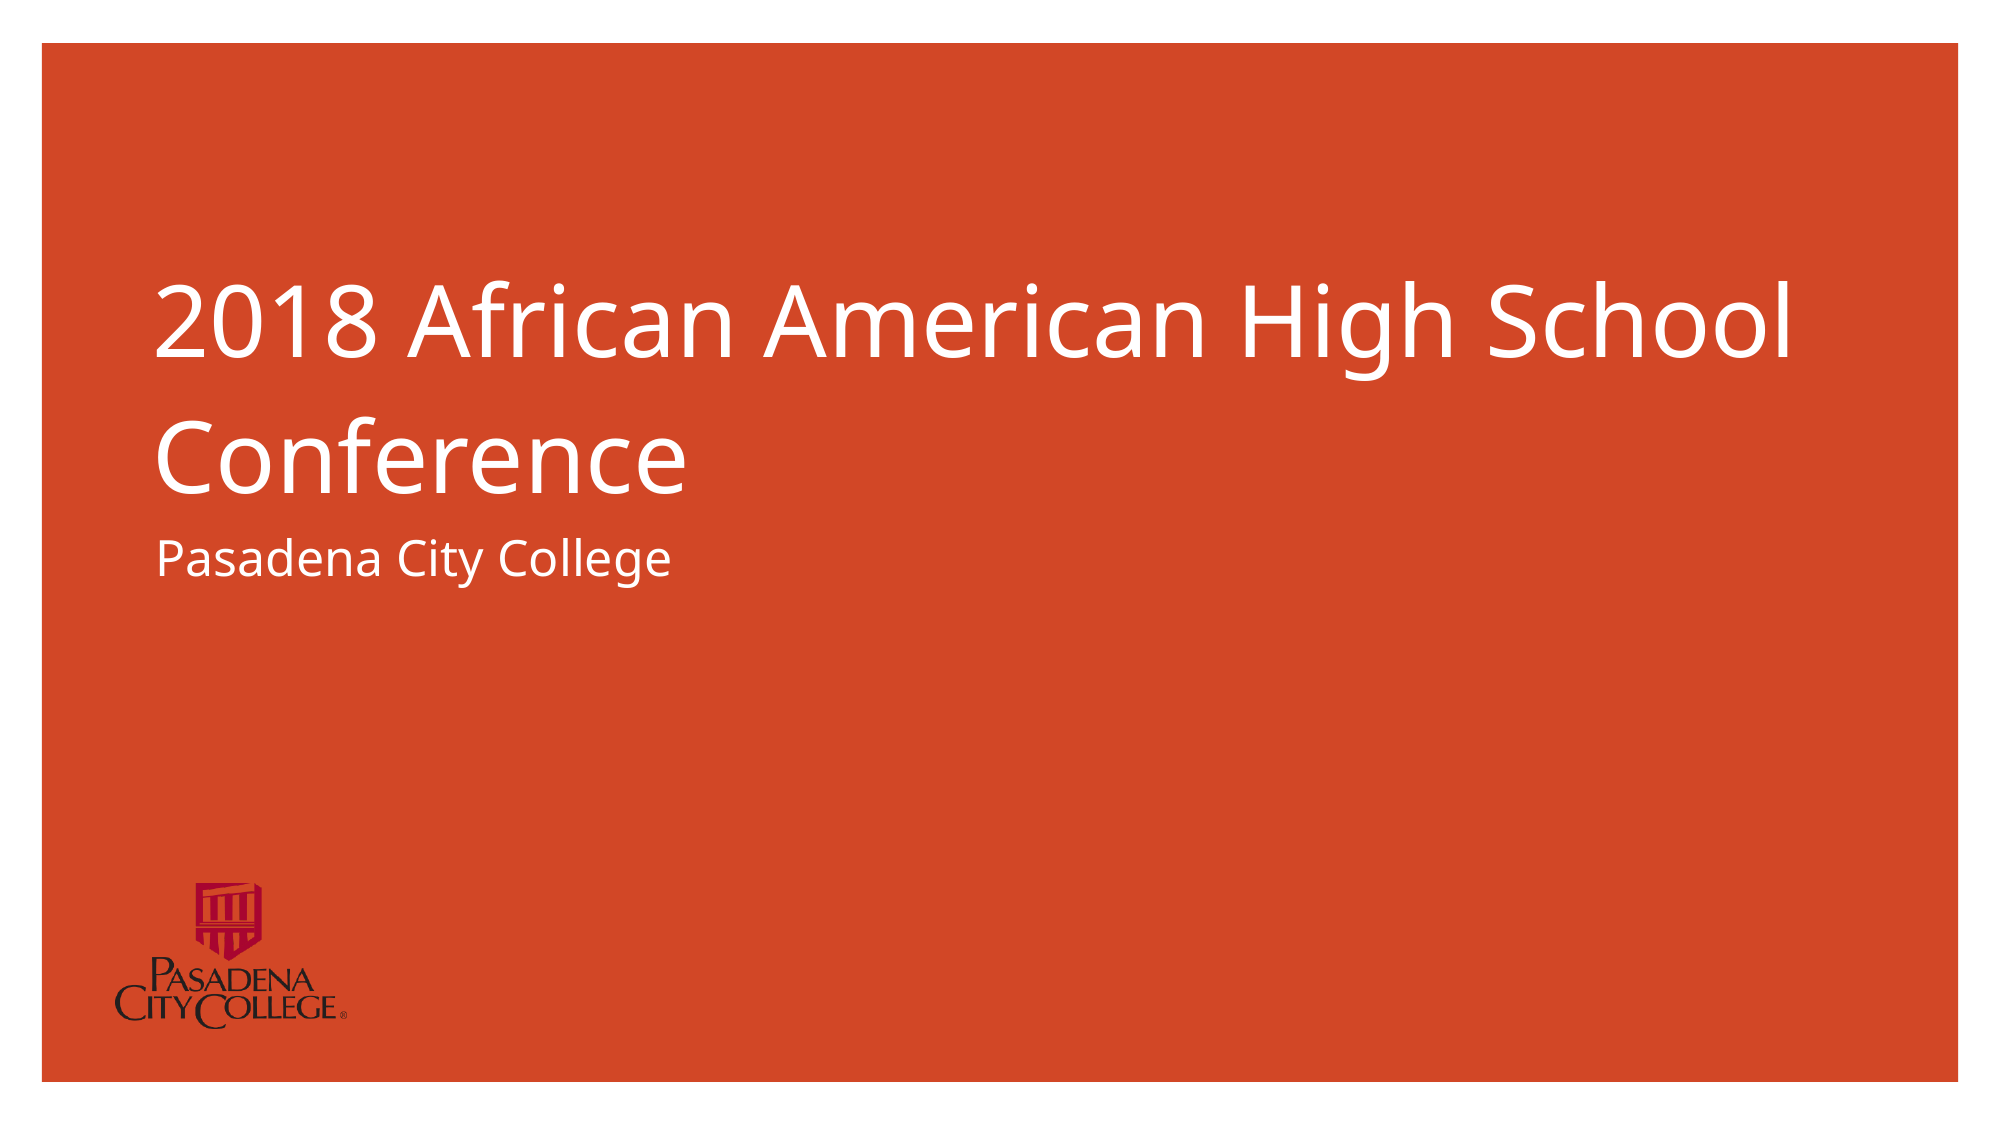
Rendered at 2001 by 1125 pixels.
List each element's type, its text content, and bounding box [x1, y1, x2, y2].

title 2018 African American High School Conference [137, 190, 1863, 583]
picture [115, 883, 347, 1029]
subtitle Pasadena City College [140, 481, 1713, 668]
